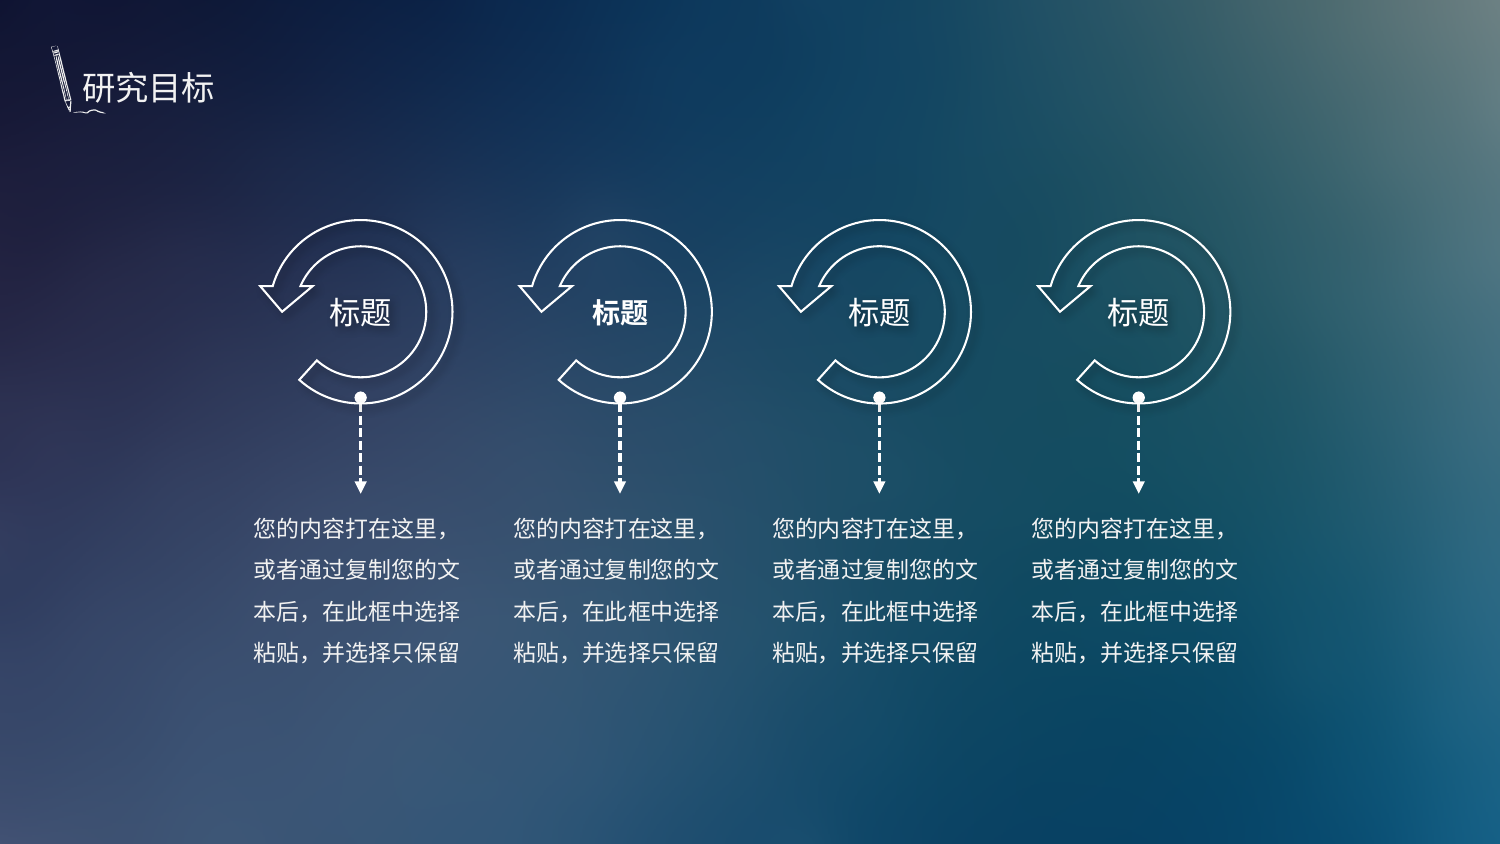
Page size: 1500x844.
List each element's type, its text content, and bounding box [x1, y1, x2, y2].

picture [0, 0, 1500, 844]
text_box 标题 [1035, 219, 1232, 405]
text_box 标题 [257, 219, 454, 405]
text_box 您的内容打在这里，或者通过复制您的文本后，在此框中选择粘贴，并选择只保留 [501, 495, 733, 672]
text_box 标题 [519, 220, 712, 404]
text_box 您的内容打在这里，或者通过复制您的文本后，在此框中选择粘贴，并选择只保留 [760, 495, 993, 672]
text_box 研究目标 [67, 59, 357, 115]
text_box 您的内容打在这里，或者通过复制您的文本后，在此框中选择粘贴，并选择只保留 [1020, 495, 1252, 672]
text_box 您的内容打在这里，或者通过复制您的文本后，在此框中选择粘贴，并选择只保留 [242, 495, 474, 672]
text_box 标题 [776, 219, 973, 405]
